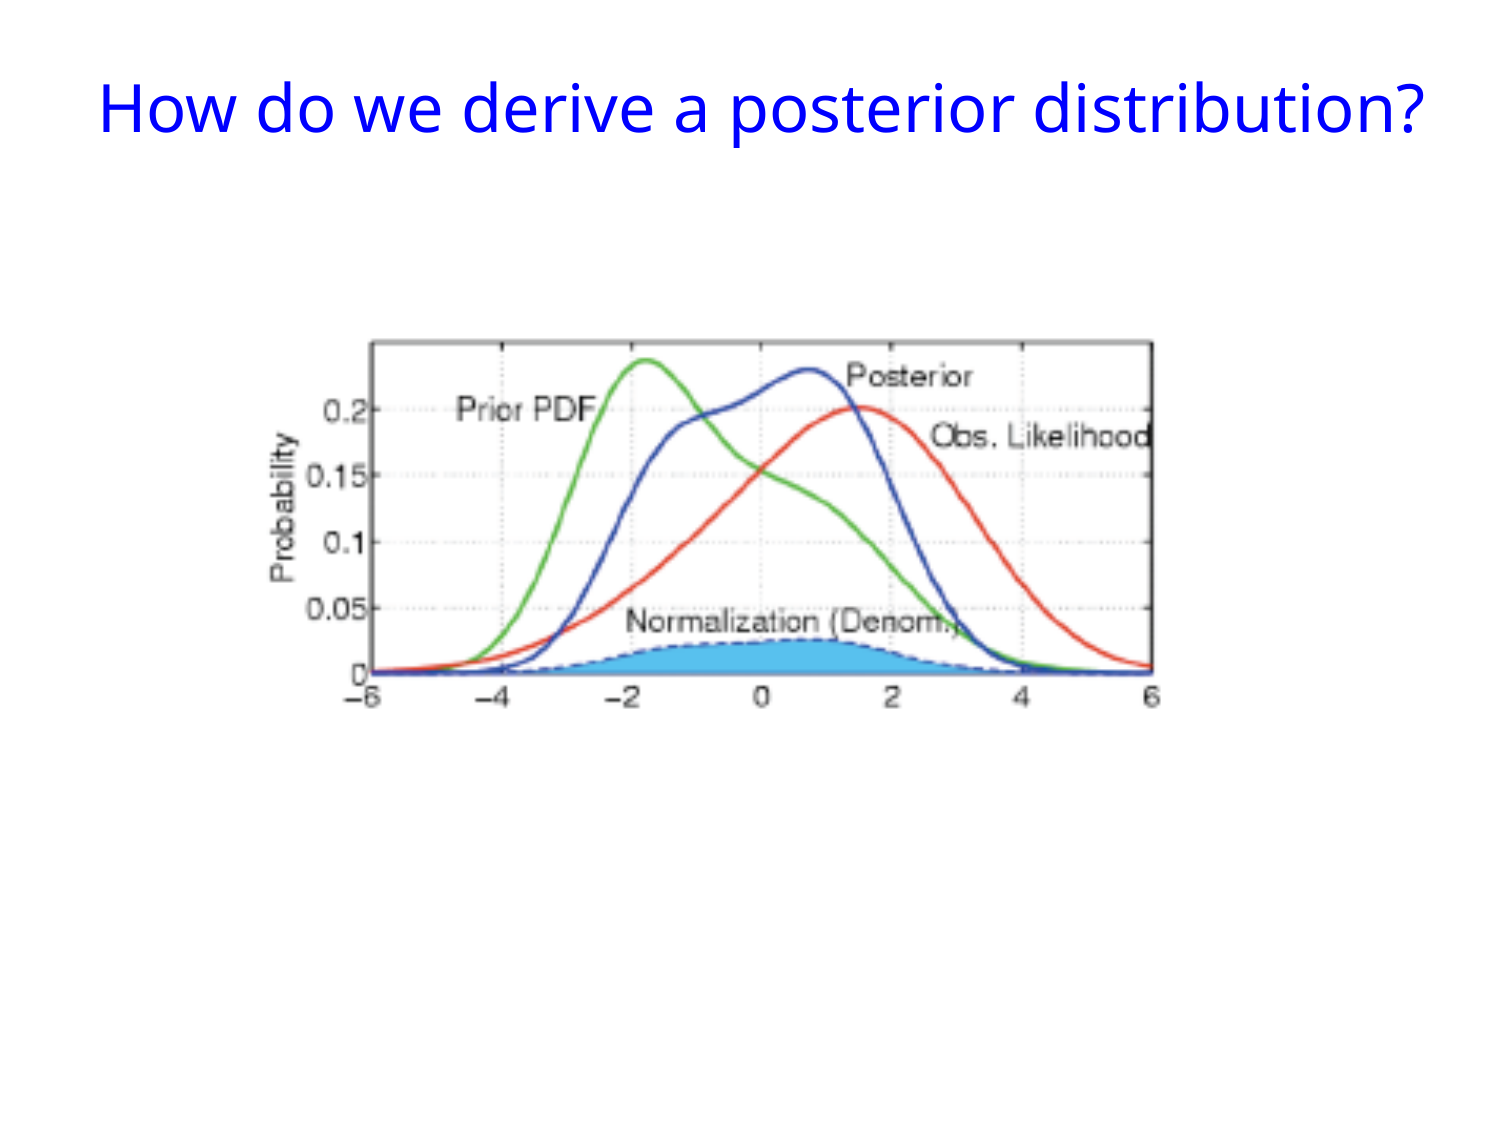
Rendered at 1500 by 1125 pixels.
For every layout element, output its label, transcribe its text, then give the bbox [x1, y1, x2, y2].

picture [202, 274, 1224, 813]
title How do we derive a posterior distribution? [50, 12, 1475, 200]
